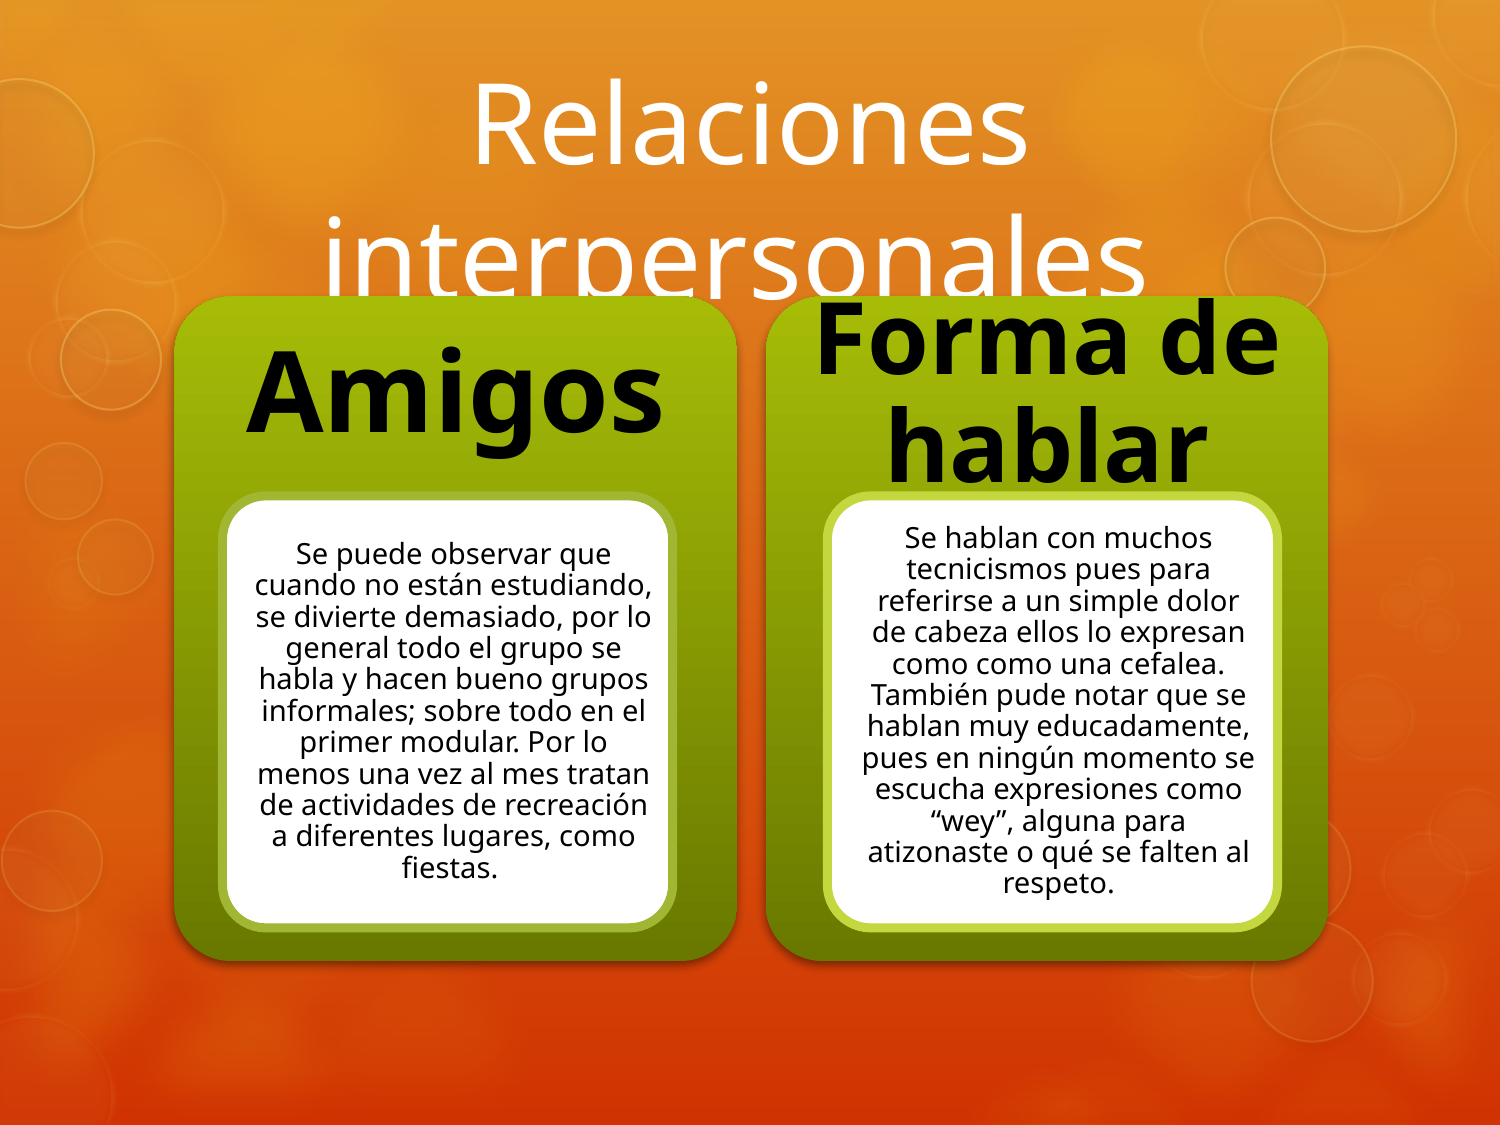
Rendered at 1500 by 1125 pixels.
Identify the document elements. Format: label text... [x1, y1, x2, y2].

title Relaciones interpersonales [165, 110, 1335, 263]
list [165, 296, 1335, 962]
